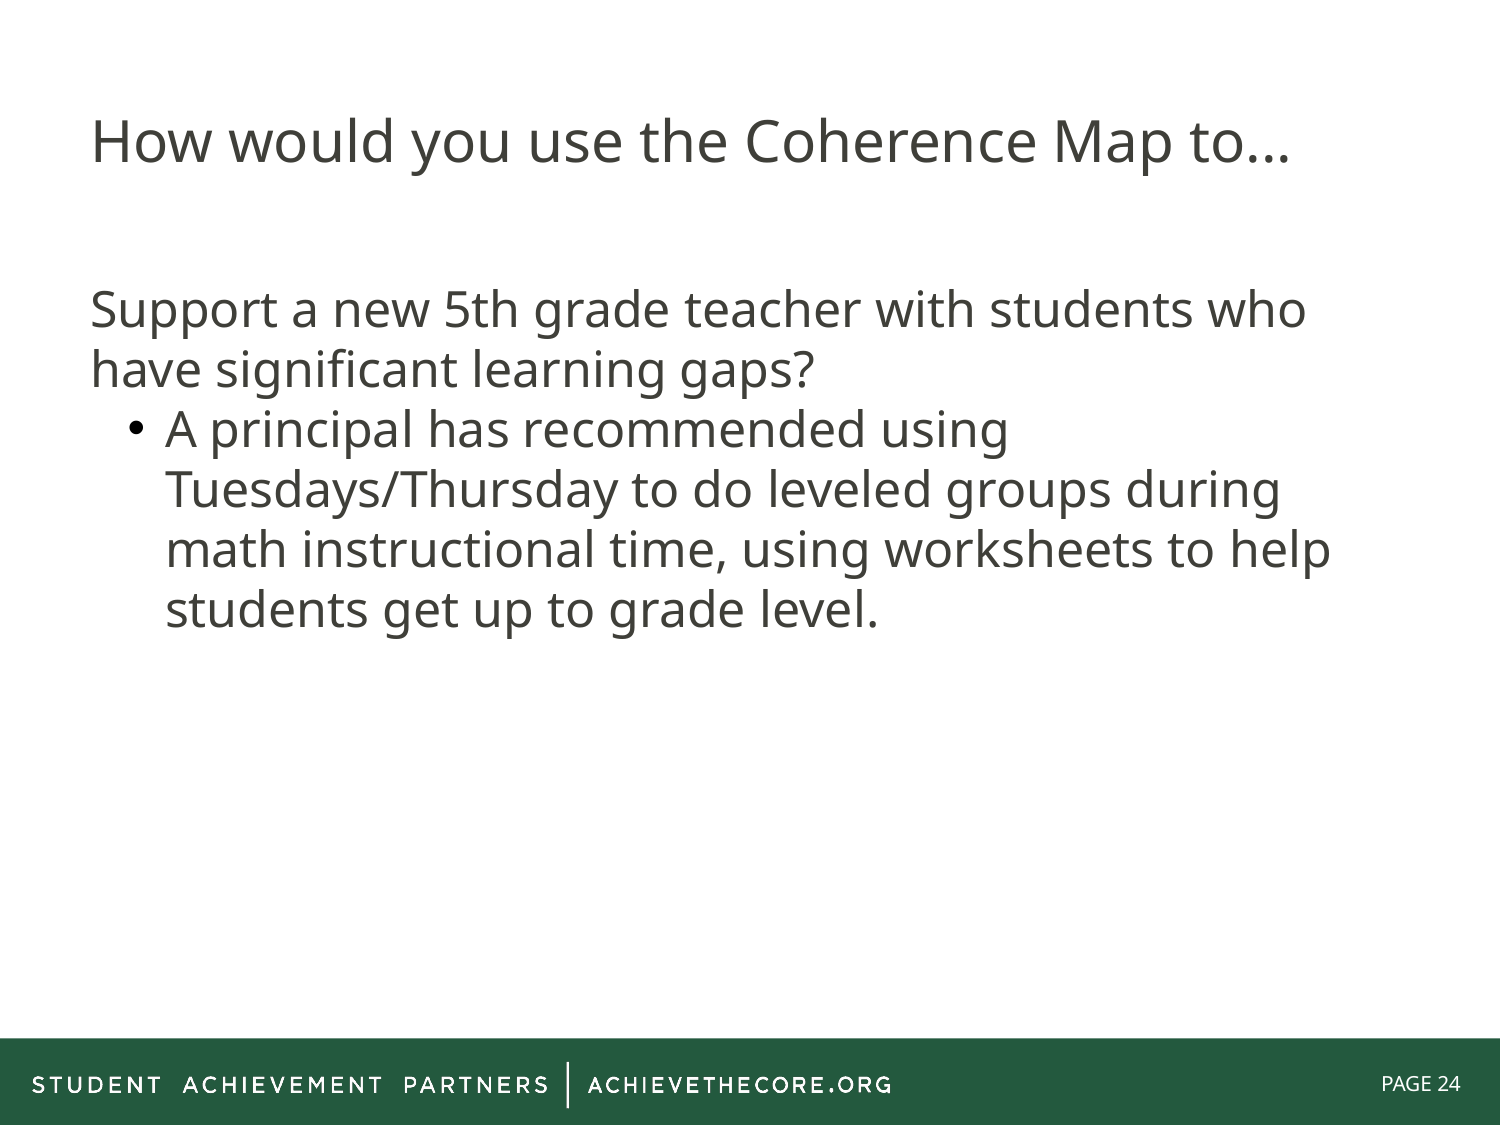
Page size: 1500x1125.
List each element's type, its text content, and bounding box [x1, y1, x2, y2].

list Support a new 5th grade teacher with students who have significant learning gaps? A principal has recommended using Tuesdays/Thursday to do leveled groups during math instructional time, using worksheets to help students get up to grade level. [75, 262, 1425, 1005]
picture [12, 1055, 911, 1112]
title How would you use the Coherence Map to... [75, 45, 1425, 233]
